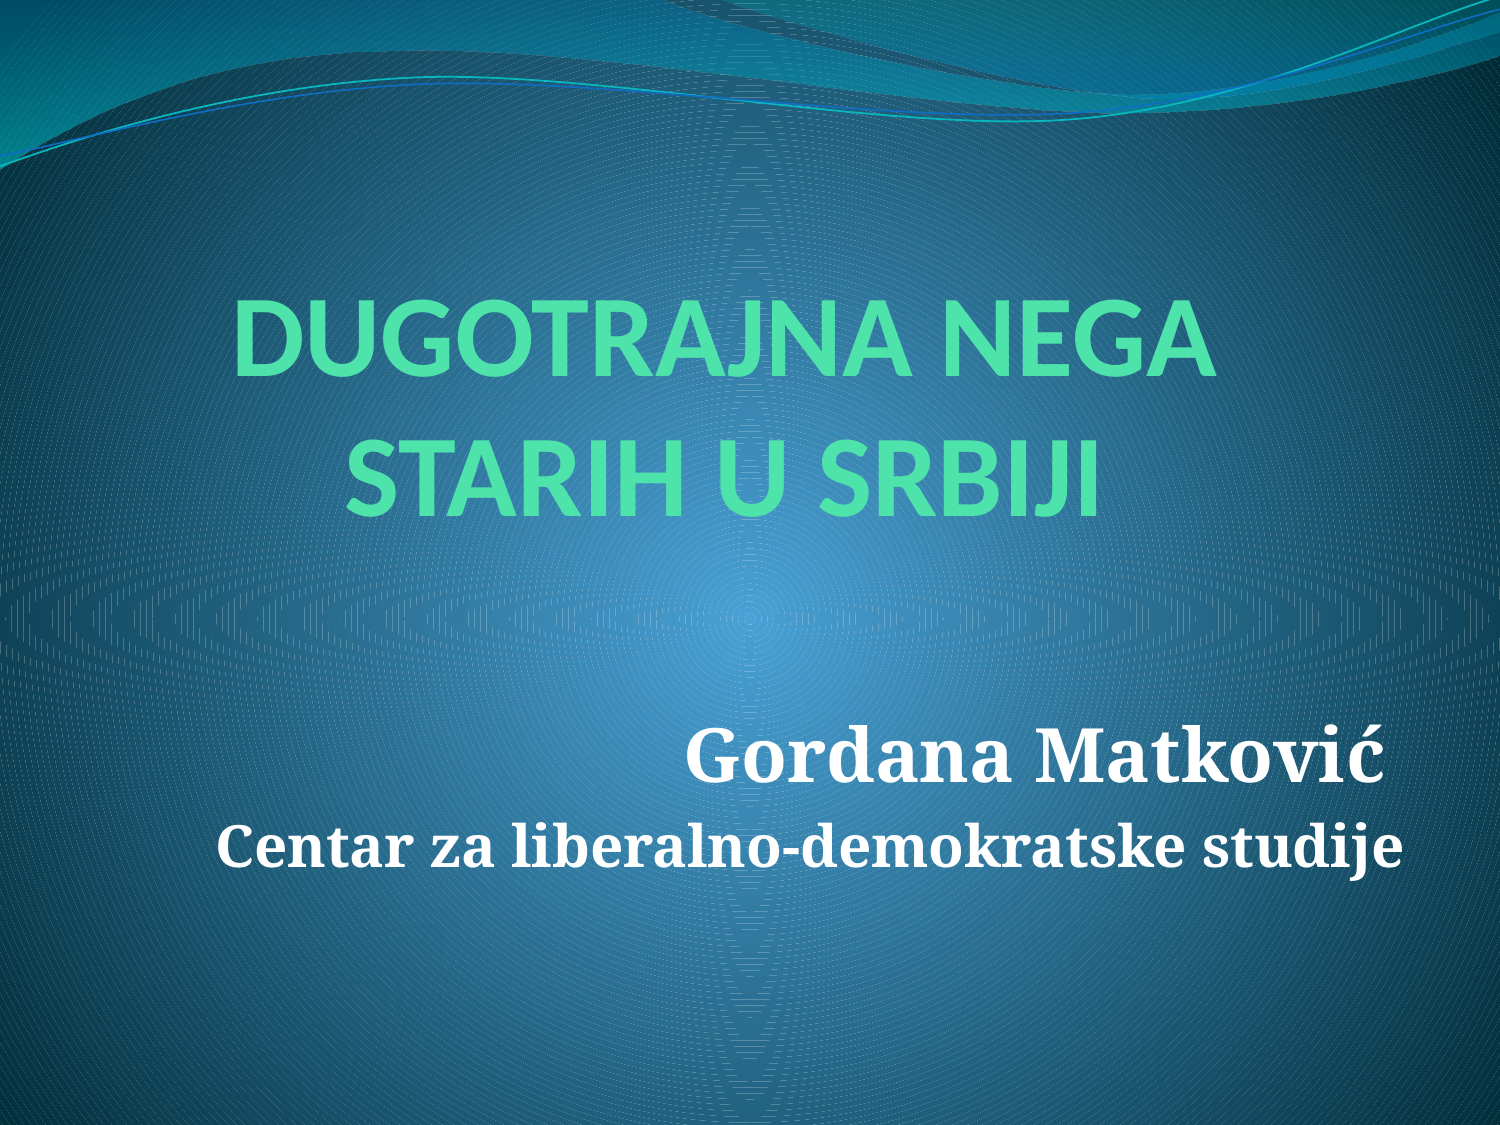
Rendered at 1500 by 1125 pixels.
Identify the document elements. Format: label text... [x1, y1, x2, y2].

title DUGOTRAJNA NEGA STARIH U SRBIJI [87, 287, 1362, 540]
list Gordana Matković Centar za liberalno-demokratske studije [137, 699, 1413, 948]
